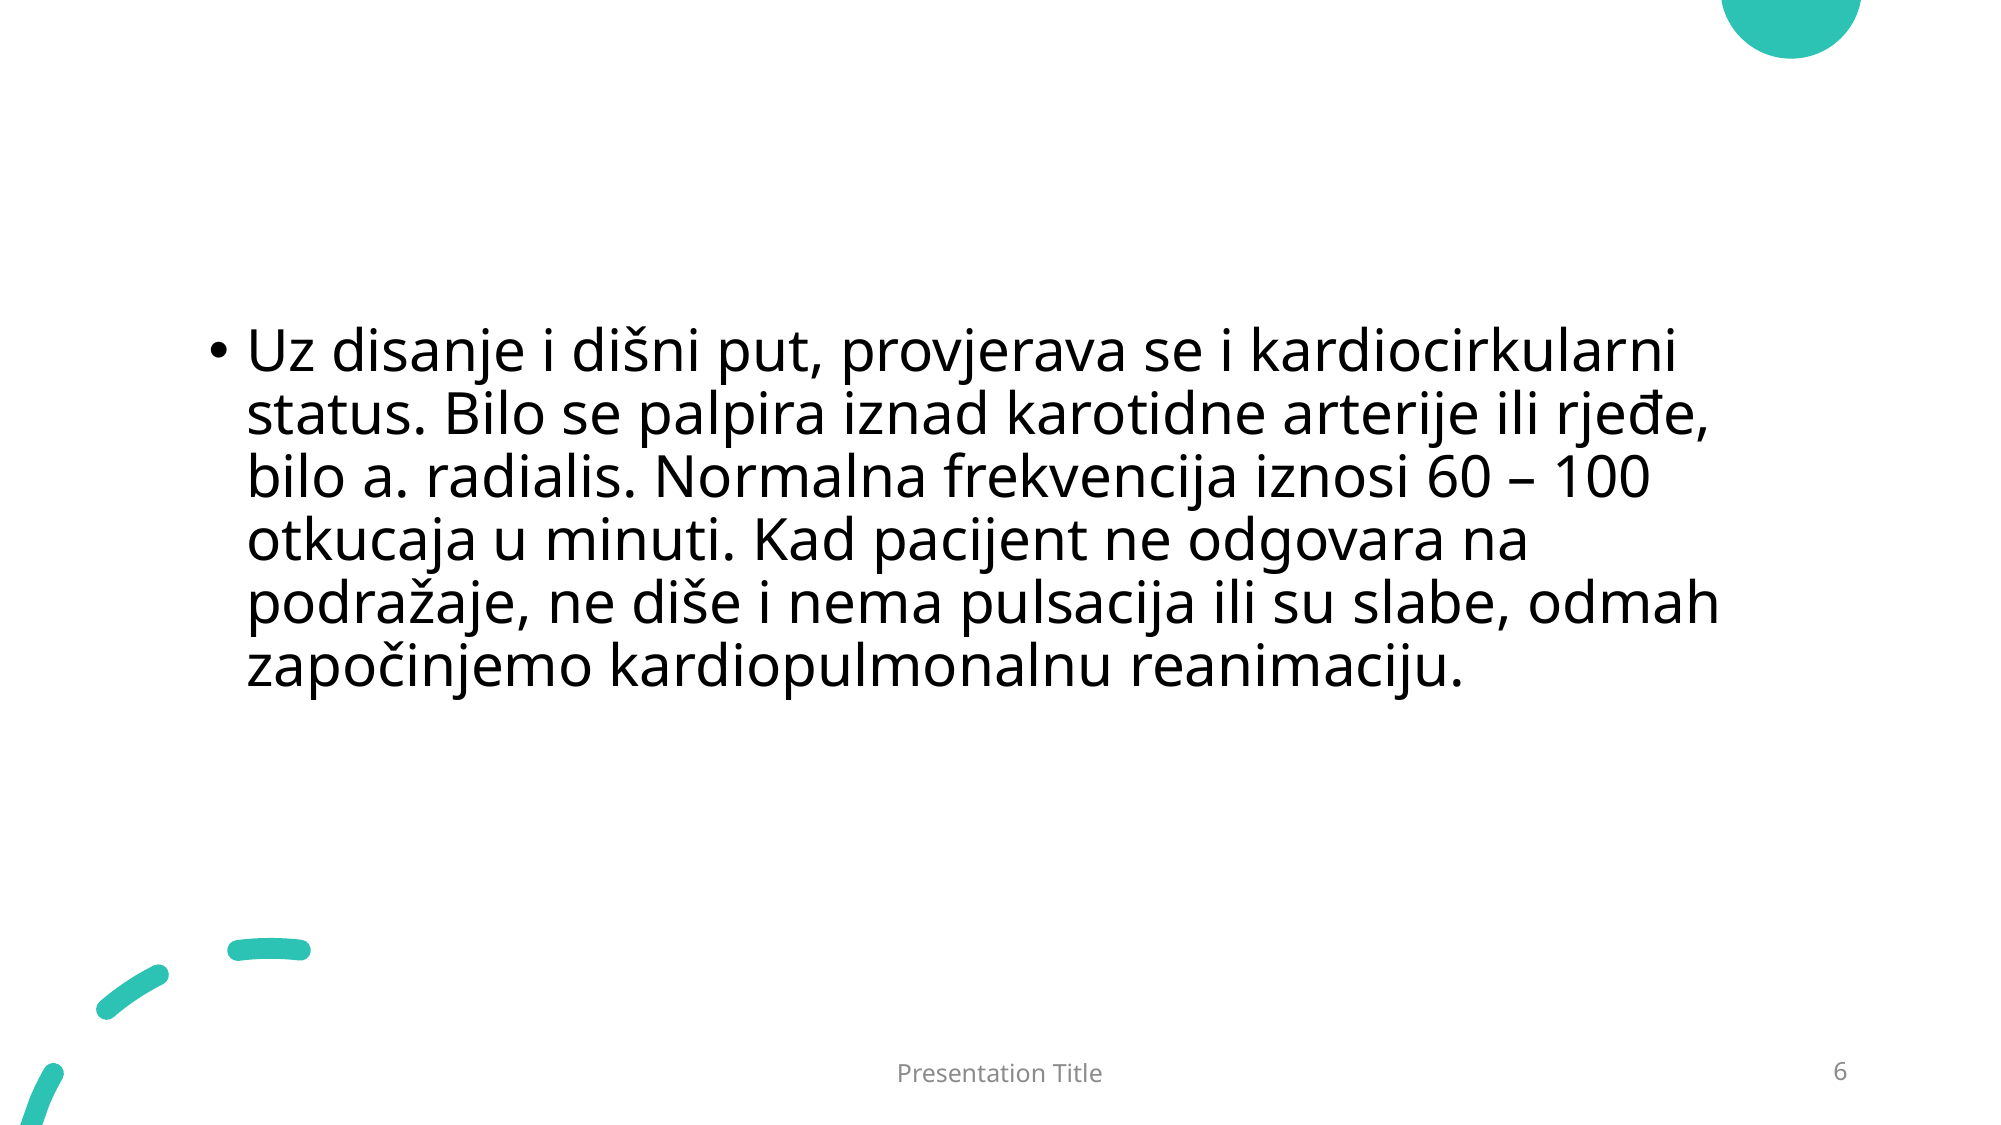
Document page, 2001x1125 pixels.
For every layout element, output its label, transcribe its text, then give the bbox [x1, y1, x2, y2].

list Uz disanje i dišni put, provjerava se i kardiocirkularni status. Bilo se palpira iznad karotidne arterije ili rjeđe, bilo a. radialis. Normalna frekvencija iznosi 60 – 100 otkucaja u minuti. Kad pacijent ne odgovara na podražaje, ne diše i nema pulsacija ili su slabe, odmah započinjemo kardiopulmonalnu reanimaciju. [193, 313, 1806, 947]
footer Presentation Title [662, 1042, 1338, 1103]
slide_number 6 [1412, 1042, 1863, 1103]
